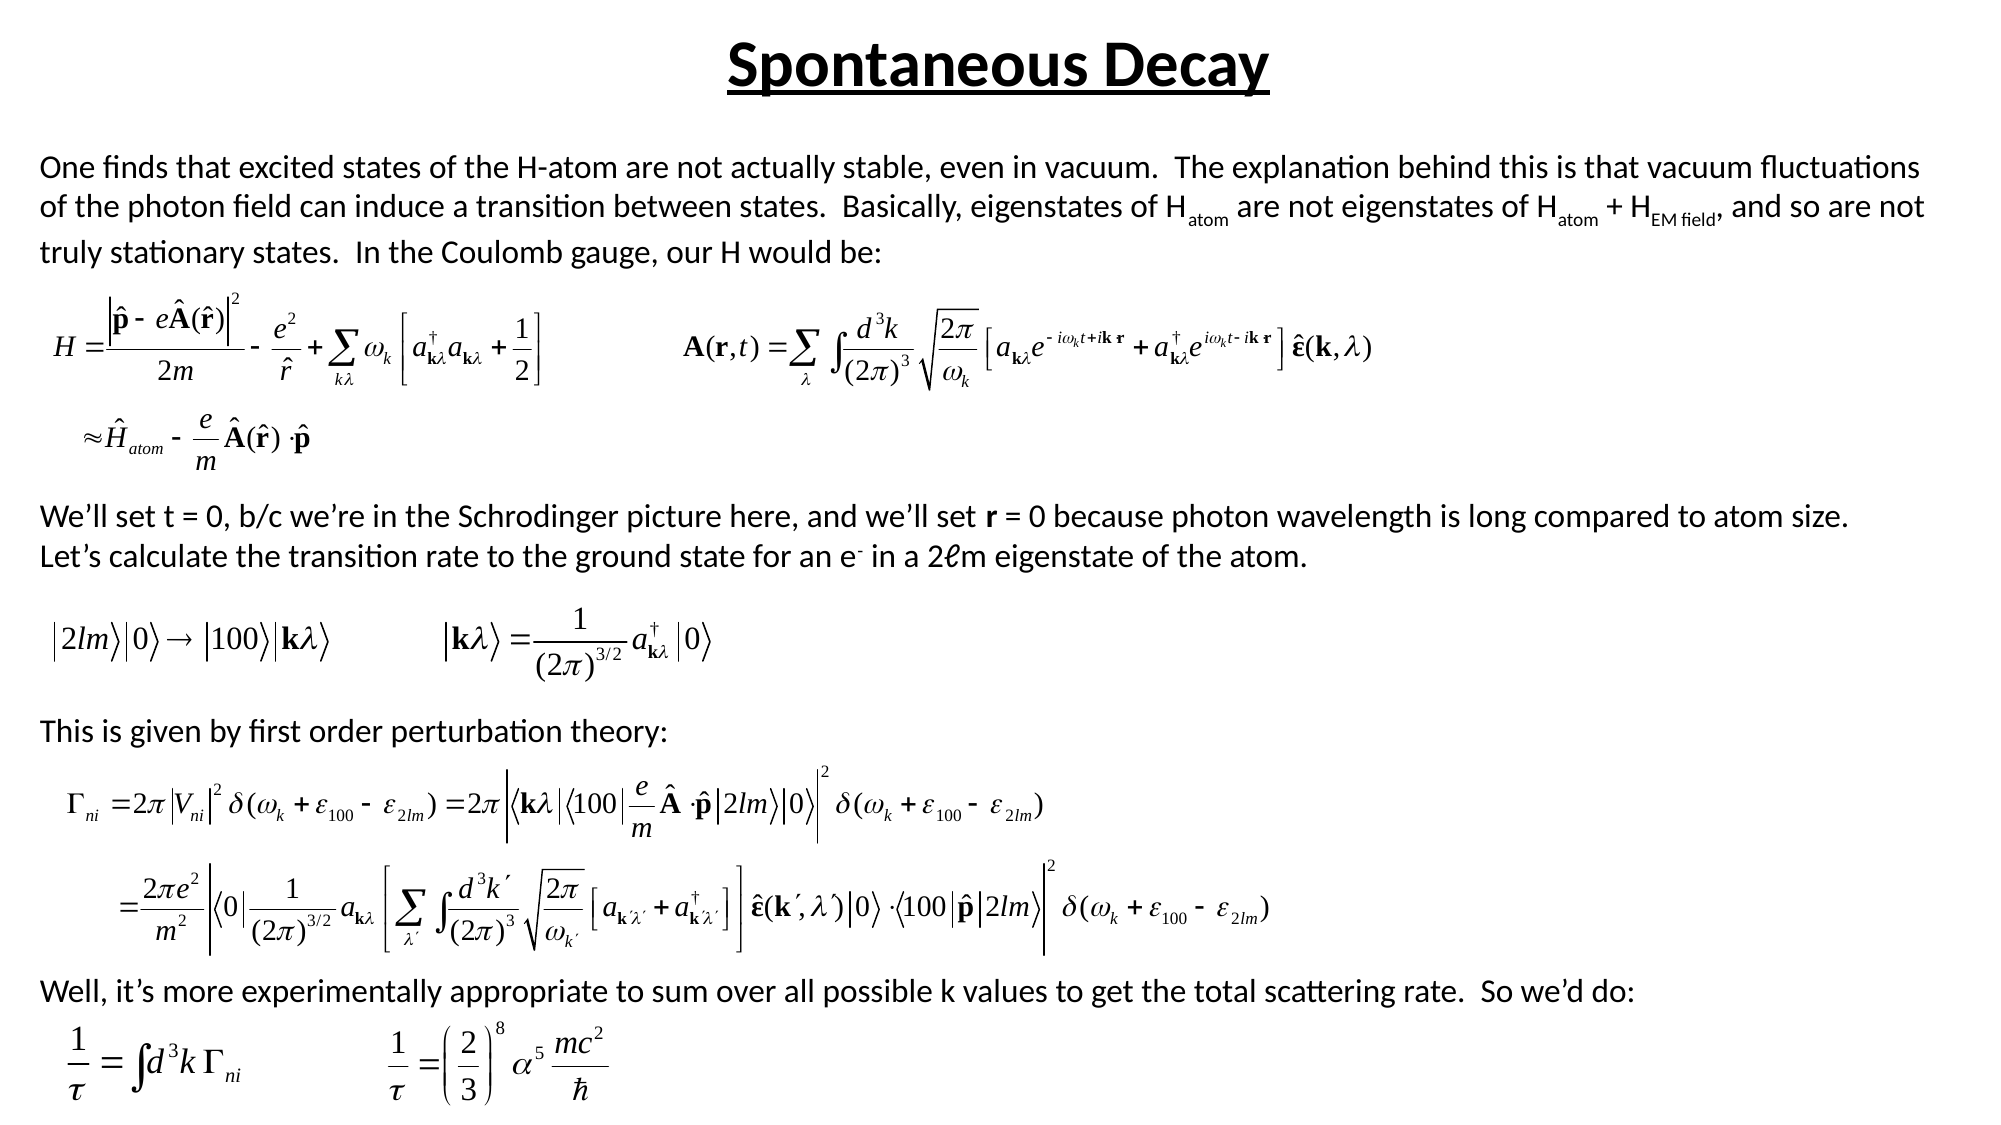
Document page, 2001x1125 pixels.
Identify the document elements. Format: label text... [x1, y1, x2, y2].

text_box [62, 757, 1277, 962]
text_box We’ll set t = 0, b/c we’re in the Schrodinger picture here, and we’ll set r = 0 because photon wavelength is long compared to atom size. Let’s calculate the transition rate to the ground state for an e- in a 2ℓm eigenstate of the atom. [24, 487, 1940, 582]
text_box Spontaneous Decay [712, 11, 1316, 107]
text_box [48, 598, 719, 688]
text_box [383, 1011, 616, 1113]
text_box This is given by first order perturbation theory: [24, 701, 738, 757]
text_box One finds that excited states of the H-atom are not actually stable, even in vacuum. The explanation behind this is that vacuum fluctuations of the photon field can induce a transition between states. Basically, eigenstates of Hatom are not eigenstates of Hatom + HEM field, and so are not truly stationary states. In the Coulomb gauge, our H would be: [24, 137, 1954, 278]
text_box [48, 283, 1379, 479]
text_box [62, 1017, 252, 1109]
text_box Well, it’s more experimentally appropriate to sum over all possible k values to get the total scattering rate. So we’d do: [24, 961, 1882, 1017]
